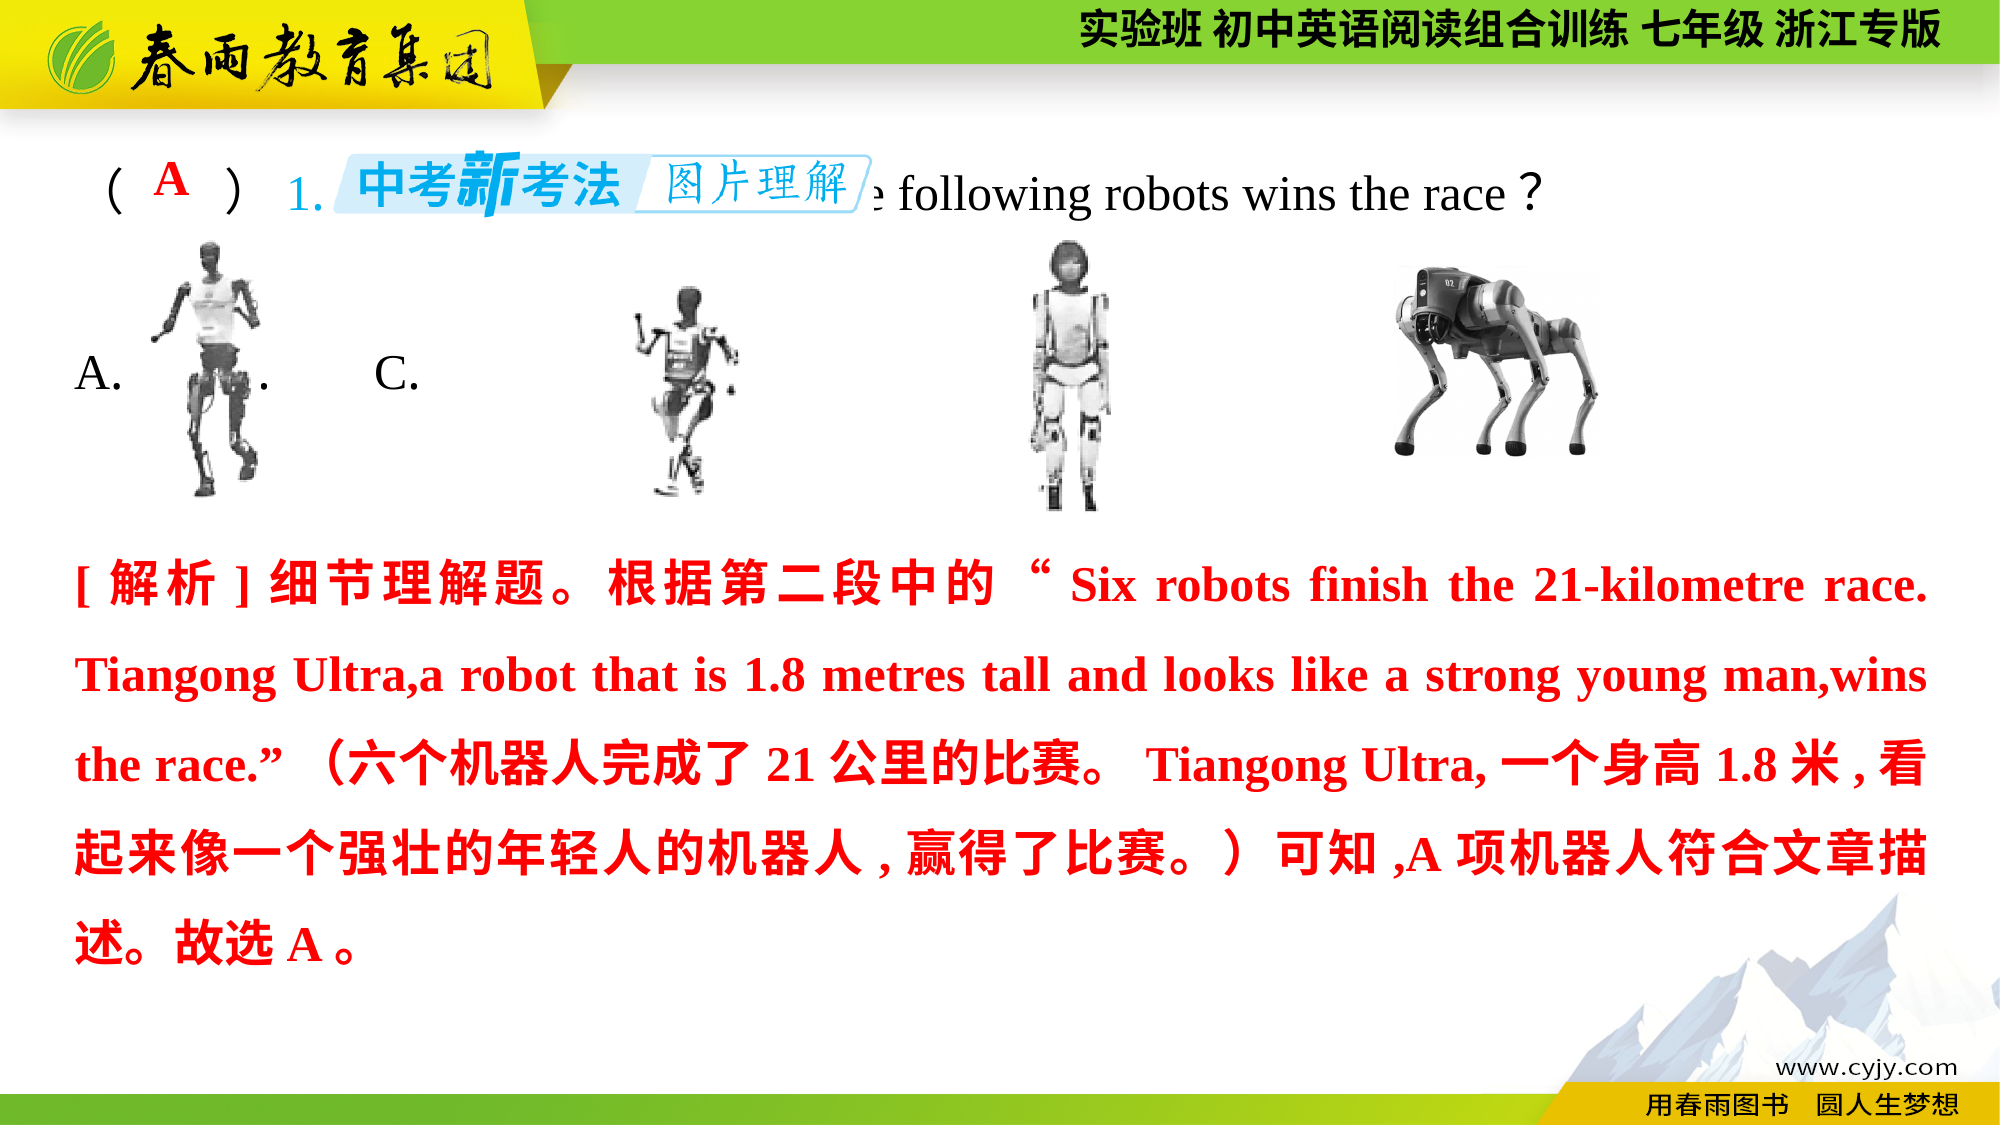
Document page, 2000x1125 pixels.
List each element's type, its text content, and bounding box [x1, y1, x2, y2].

list （ ）1. Which of the following robots wins the race？ A. B. C. D. [59, 122, 1944, 411]
text_box A [138, 138, 205, 213]
text_box [解析]细节理解题。根据第二段中的“Six robots finish the 21-kilometre race. Tiangong Ultra,a robot that is 1.8 metres tall and looks like a strong young man,wins the race.”（六个机器人完成了21公里的比赛。Tiangong Ultra,一个身高1.8米,看起来像一个强壮的年轻人的机器人,赢得了比赛。）可知,A项机器人符合文章描述。故选A。 [59, 514, 1944, 980]
picture [0, 0, 2000, 1125]
